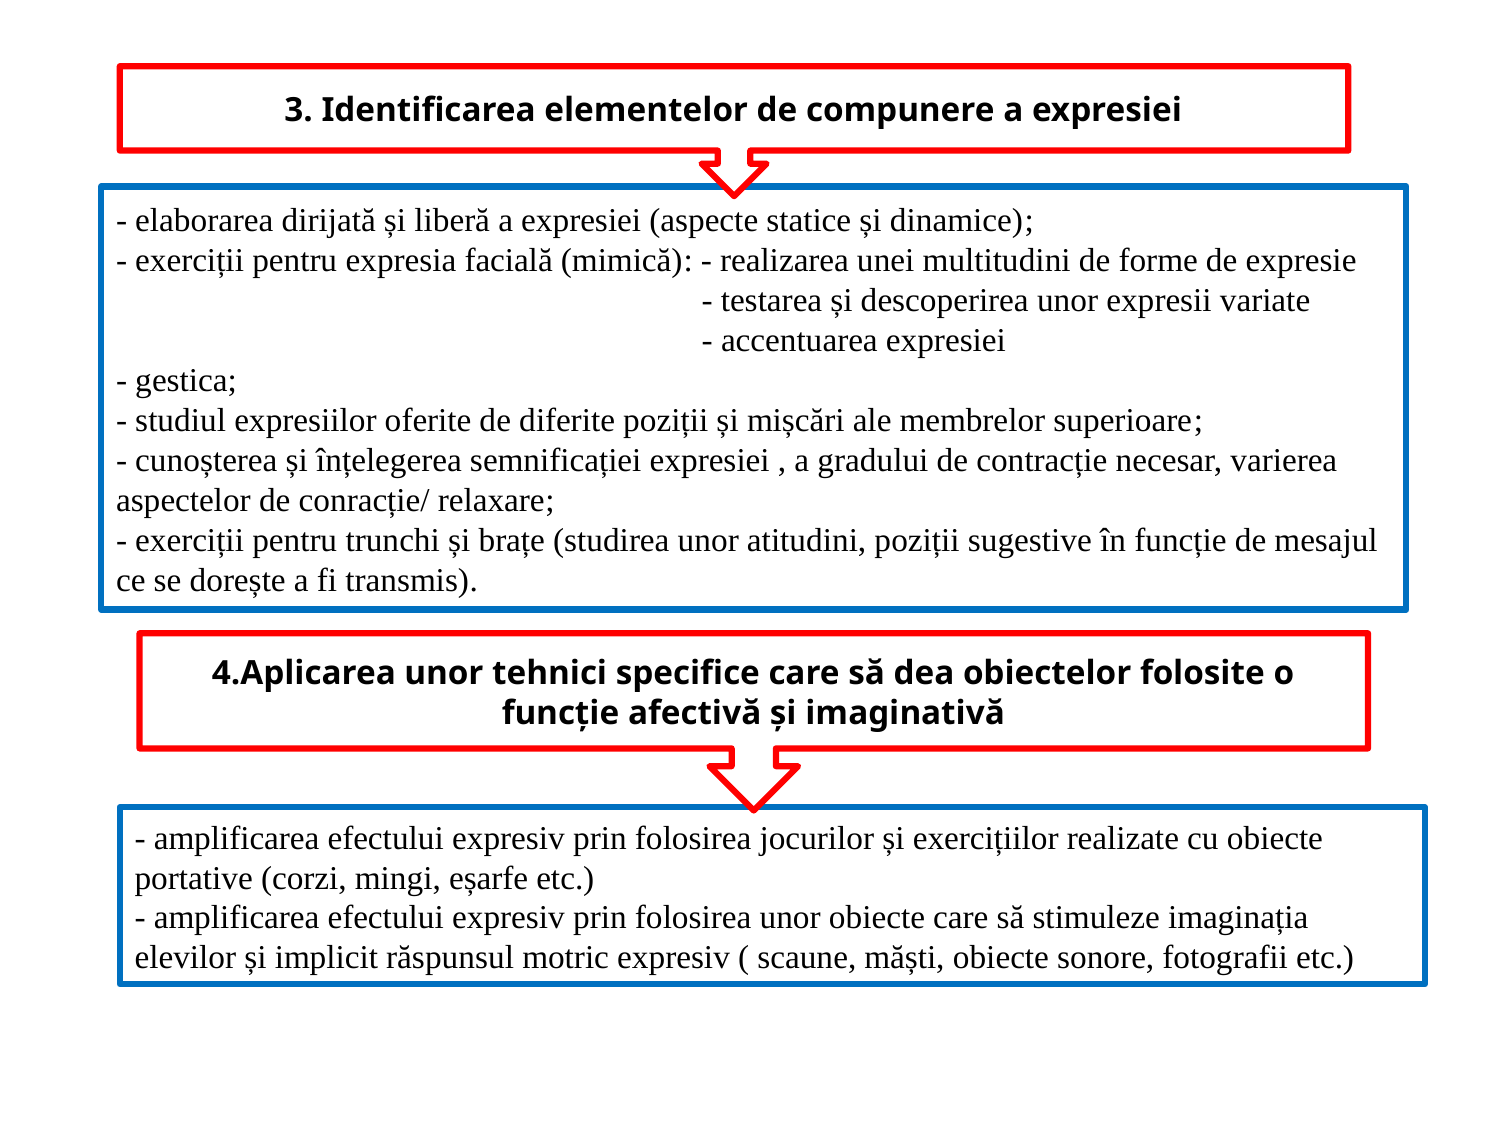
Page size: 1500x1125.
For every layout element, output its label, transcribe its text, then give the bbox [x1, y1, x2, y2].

text_box 4.Aplicarea unor tehnici specifice care să dea obiectelor folosite o funcție afectivă și imaginativă [137, 631, 1371, 813]
text_box 3. Identificarea elementelor de compunere a expresiei [117, 64, 1351, 199]
text_box - elaborarea dirijată și liberă a expresiei (aspecte statice și dinamice); - exerciții pentru expresia facială (mimică): - realizarea unei multitudini de forme de expresie - testarea și descoperirea unor expresii variate - accentuarea expresiei - gestica; - studiul expresiilor oferite de diferite poziții și mișcări ale membrelor superioare; - cunoșterea și înțelegerea semnificației expresiei , a gradului de contracție necesar, varierea aspectelor de conracție/ relaxare; - exerciții pentru trunchi și brațe (studirea unor atitudini, poziții sugestive în funcție de mesajul ce se dorește a fi transmis). [99, 184, 1408, 612]
text_box - amplificarea efectului expresiv prin folosirea jocurilor și exercițiilor realizate cu obiecte portative (corzi, mingi, eșarfe etc.) - amplificarea efectului expresiv prin folosirea unor obiecte care să stimuleze imaginația elevilor și implicit răspunsul motric expresiv ( scaune, măști, obiecte sonore, fotografii etc.) [118, 805, 1427, 986]
